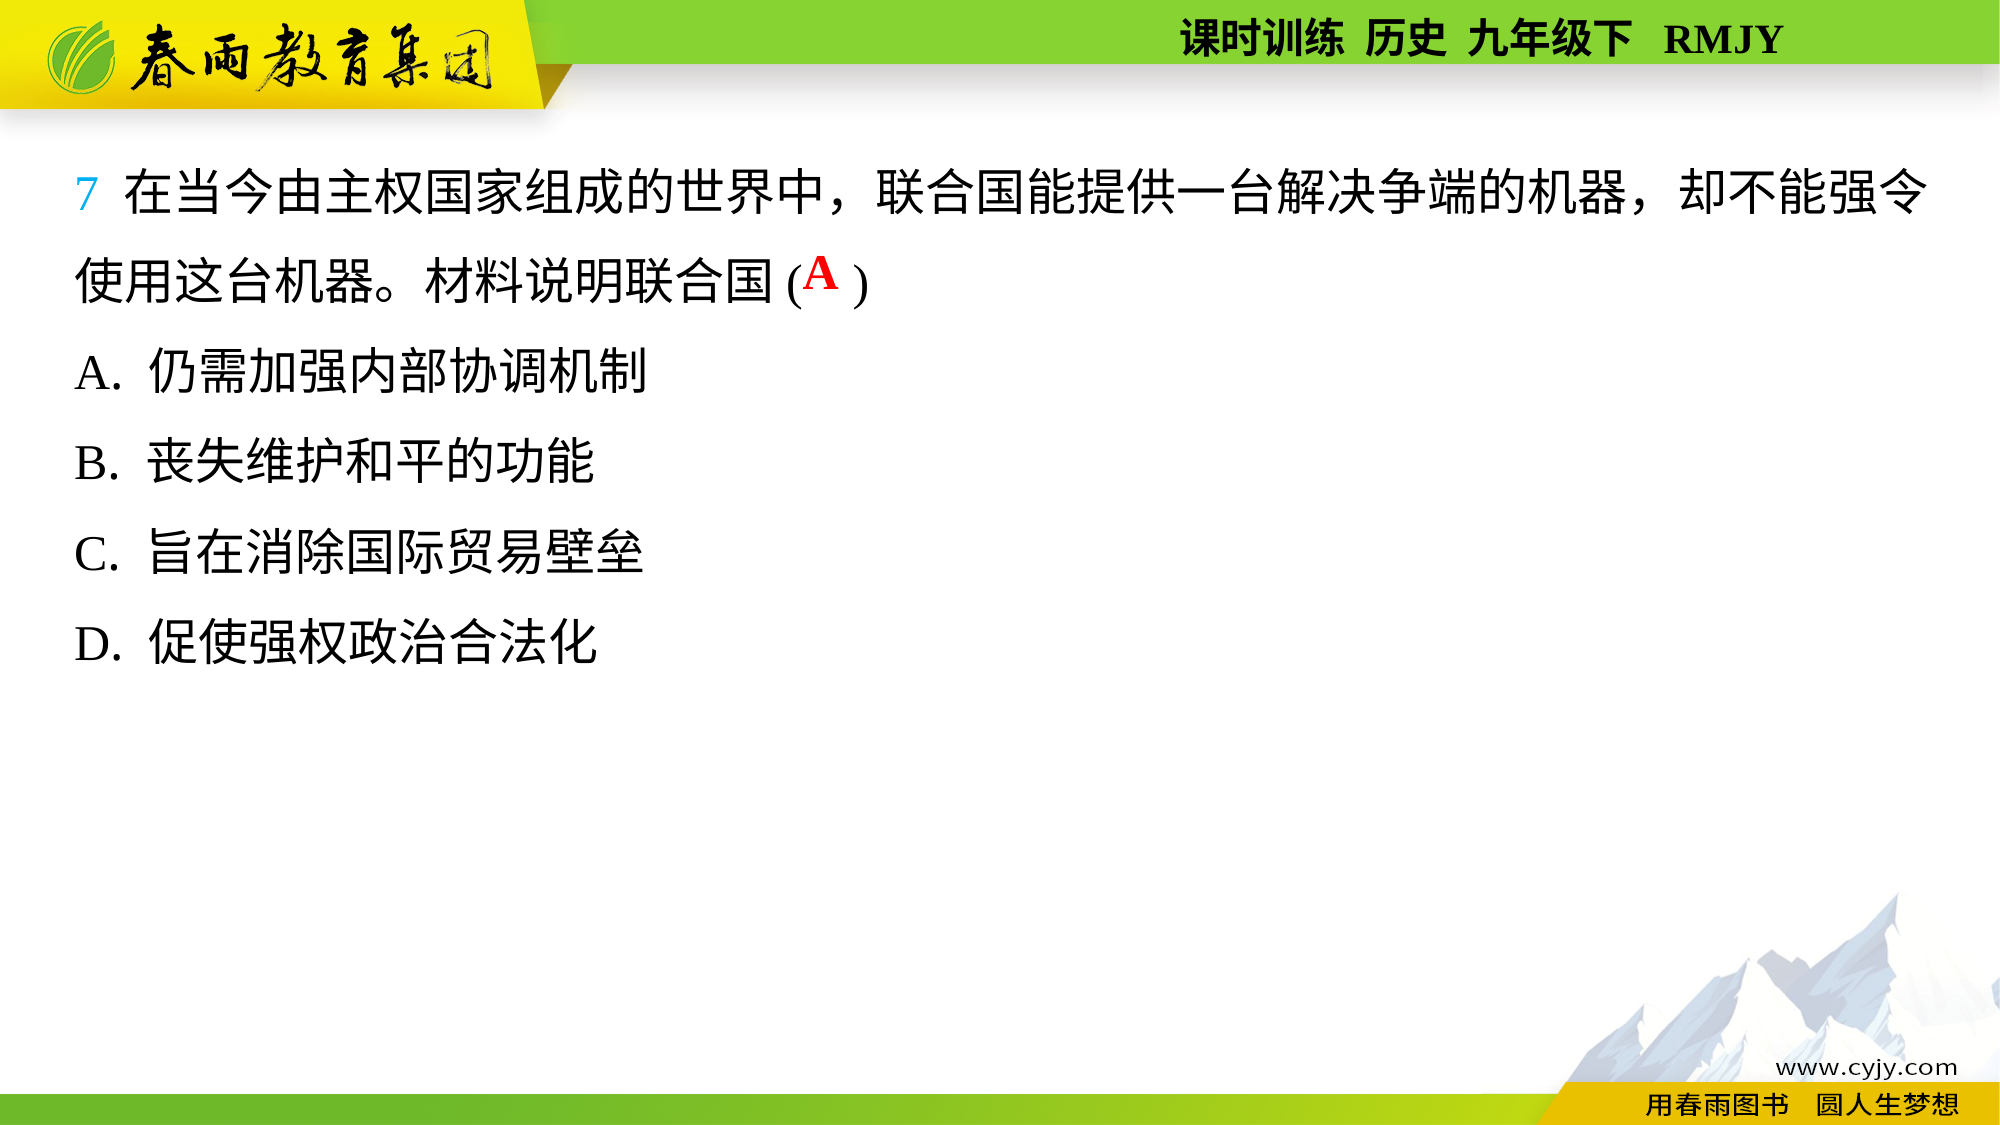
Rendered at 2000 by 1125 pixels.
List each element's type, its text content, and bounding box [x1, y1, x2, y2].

text_box A [787, 231, 854, 307]
list 7 在当今由主权国家组成的世界中，联合国能提供一台解决争端的机器，却不能强令使用这台机器。材料说明联合国( ) A. 仍需加强内部协调机制 B. 丧失维护和平的功能 C. 旨在消除国际贸易壁垒 D. 促使强权政治合法化 [59, 122, 1944, 683]
picture [0, 0, 2000, 1125]
